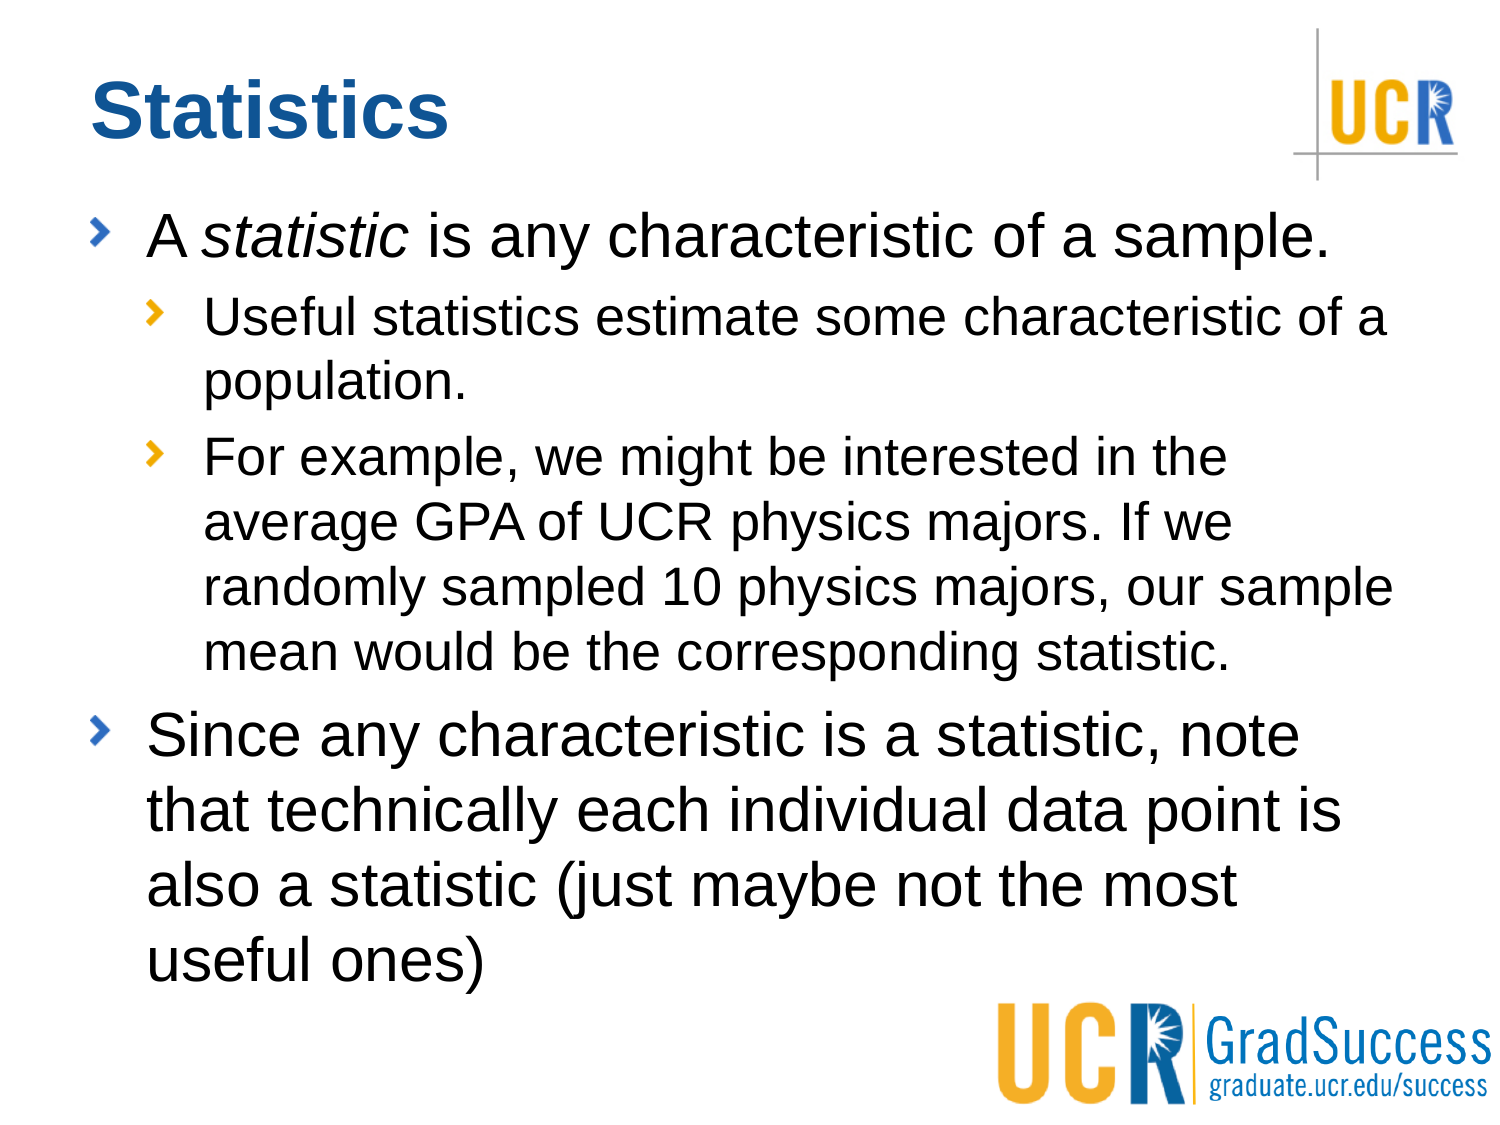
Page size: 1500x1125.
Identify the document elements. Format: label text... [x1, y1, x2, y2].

picture [90, 715, 114, 747]
picture [146, 440, 167, 468]
picture [1282, 0, 1500, 196]
picture [90, 217, 114, 248]
title Statistics [75, 37, 1300, 163]
list A statistic is any characteristic of a sample. Useful statistics estimate some characteristic of a population. For example, we might be interested in the average GPA of UCR physics majors. If we randomly sampled 10 physics majors, our sample mean would be the corresponding statistic. Since any characteristic is a statistic, note that technically each individual data point is also a statistic (just maybe not the most useful ones) [75, 187, 1425, 1025]
picture [146, 299, 167, 327]
